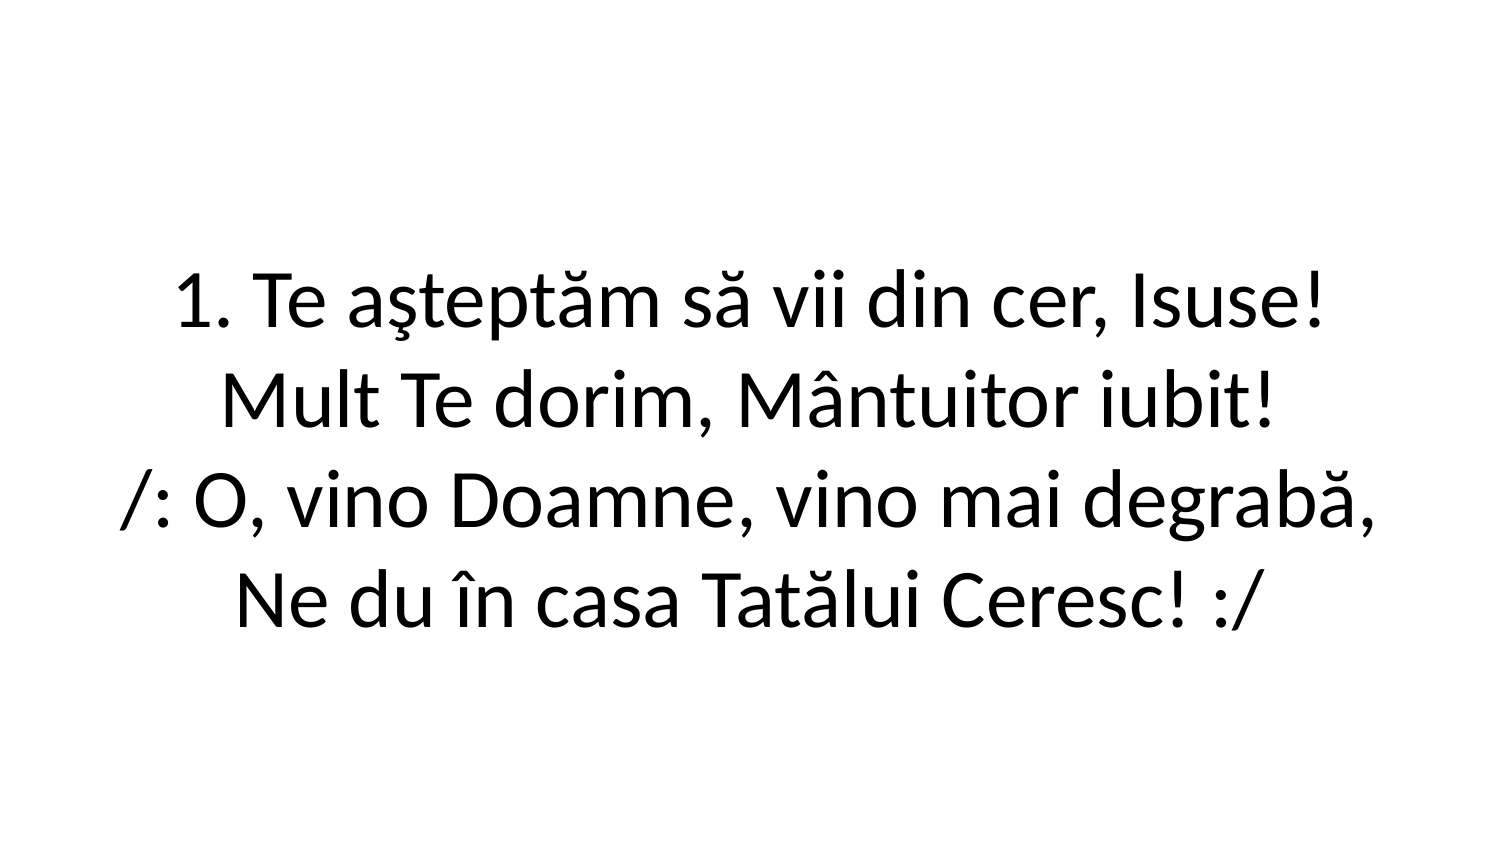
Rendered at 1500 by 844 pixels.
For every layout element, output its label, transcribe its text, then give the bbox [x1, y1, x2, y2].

text_box 1. Te aşteptăm să vii din cer, Isuse! Mult Te dorim, Mântuitor iubit! /: O, vino Doamne, vino mai degrabă, Ne du în casa Tatălui Ceresc! :/ [105, 192, 1395, 652]
